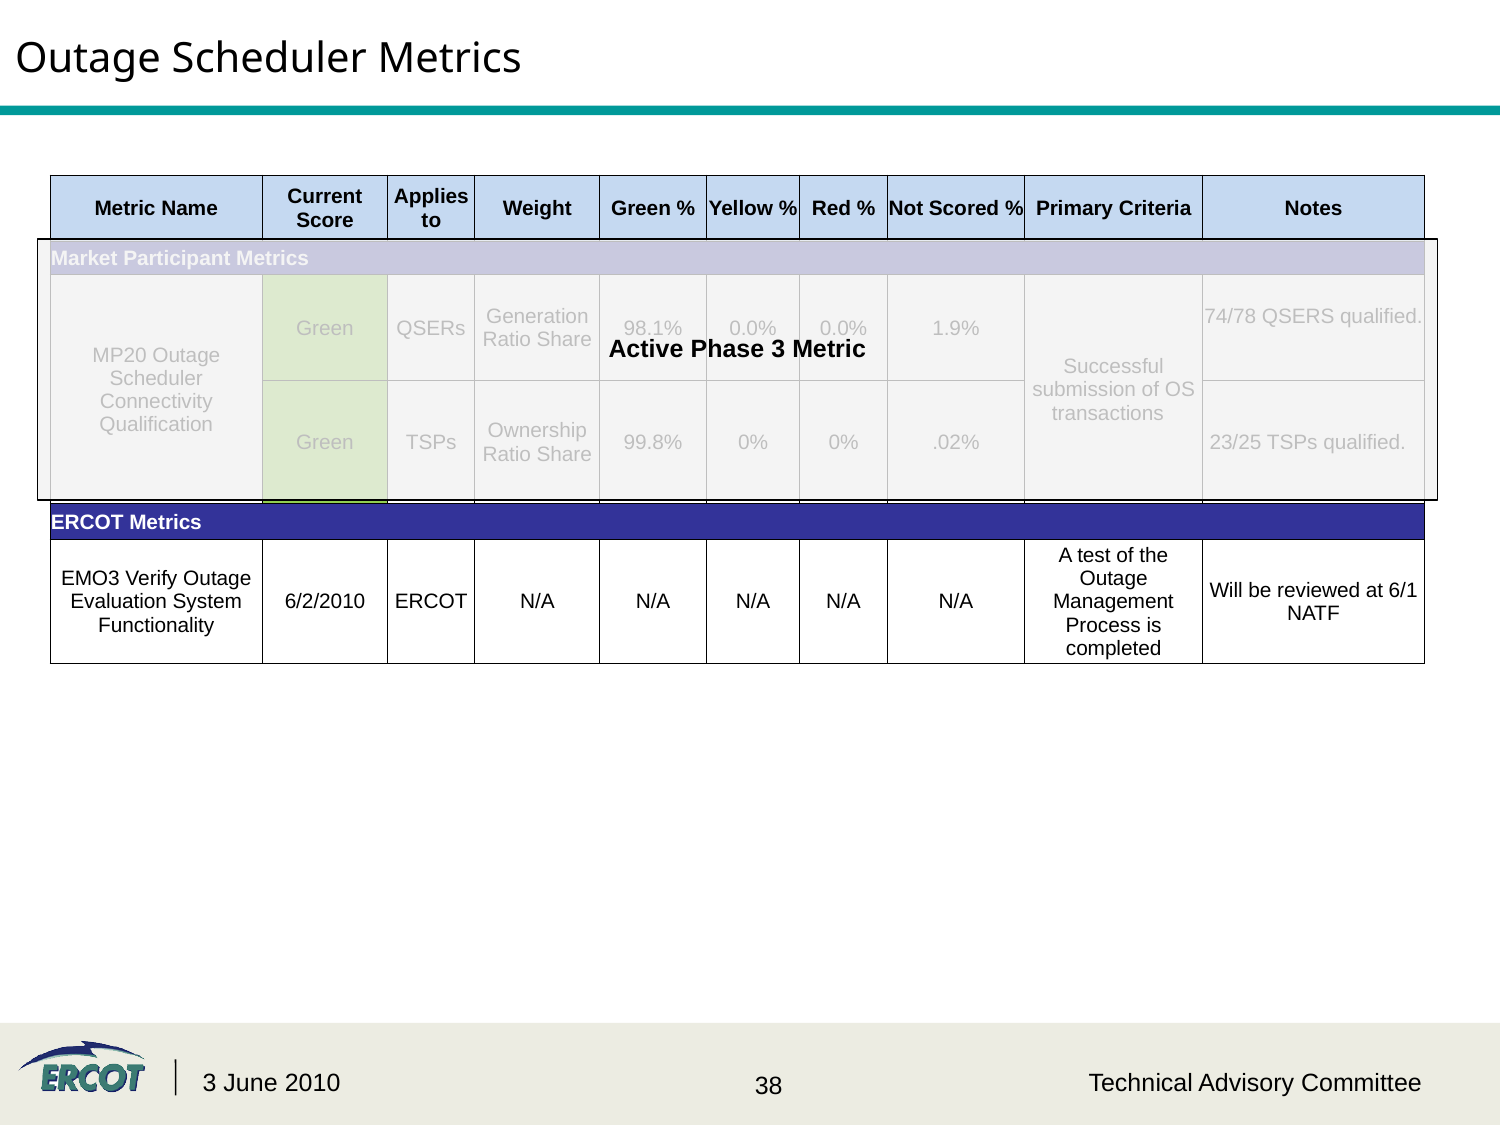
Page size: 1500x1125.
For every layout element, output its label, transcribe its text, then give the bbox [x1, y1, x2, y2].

text_box Active Phase 3 Metric [37, 239, 1438, 500]
table_header Notes [1203, 176, 1424, 239]
table_cell N/A [475, 540, 599, 663]
table_header Metric Name [51, 176, 262, 239]
footer Technical Advisory Committee [999, 1059, 1438, 1125]
table_cell ERCOT Metrics [51, 504, 1424, 539]
table_header Red % [800, 176, 887, 239]
picture [10, 1031, 151, 1111]
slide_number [187, 1059, 538, 1125]
table_header Green % [600, 176, 706, 239]
table_cell EMO3 Verify Outage Evaluation System Functionality [51, 540, 262, 663]
table_cell N/A [888, 540, 1024, 663]
title Outage Scheduler Metrics [0, 0, 1451, 113]
table_cell N/A [800, 540, 887, 663]
table_header Applies to [388, 176, 474, 239]
table_cell Will be reviewed at 6/1 NATF [1203, 540, 1424, 663]
table_header Weight [475, 176, 599, 239]
table_header Yellow % [707, 176, 799, 239]
table_cell N/A [600, 540, 706, 663]
table_cell ERCOT [388, 540, 474, 663]
table_header Current Score [263, 176, 387, 239]
table_cell N/A [707, 540, 799, 663]
table_header Primary Criteria [1025, 176, 1202, 239]
table_header Not Scored % [888, 176, 1024, 239]
table_cell 6/2/2010 [263, 540, 387, 663]
table_cell A test of the Outage Management Process is completed [1025, 540, 1202, 663]
